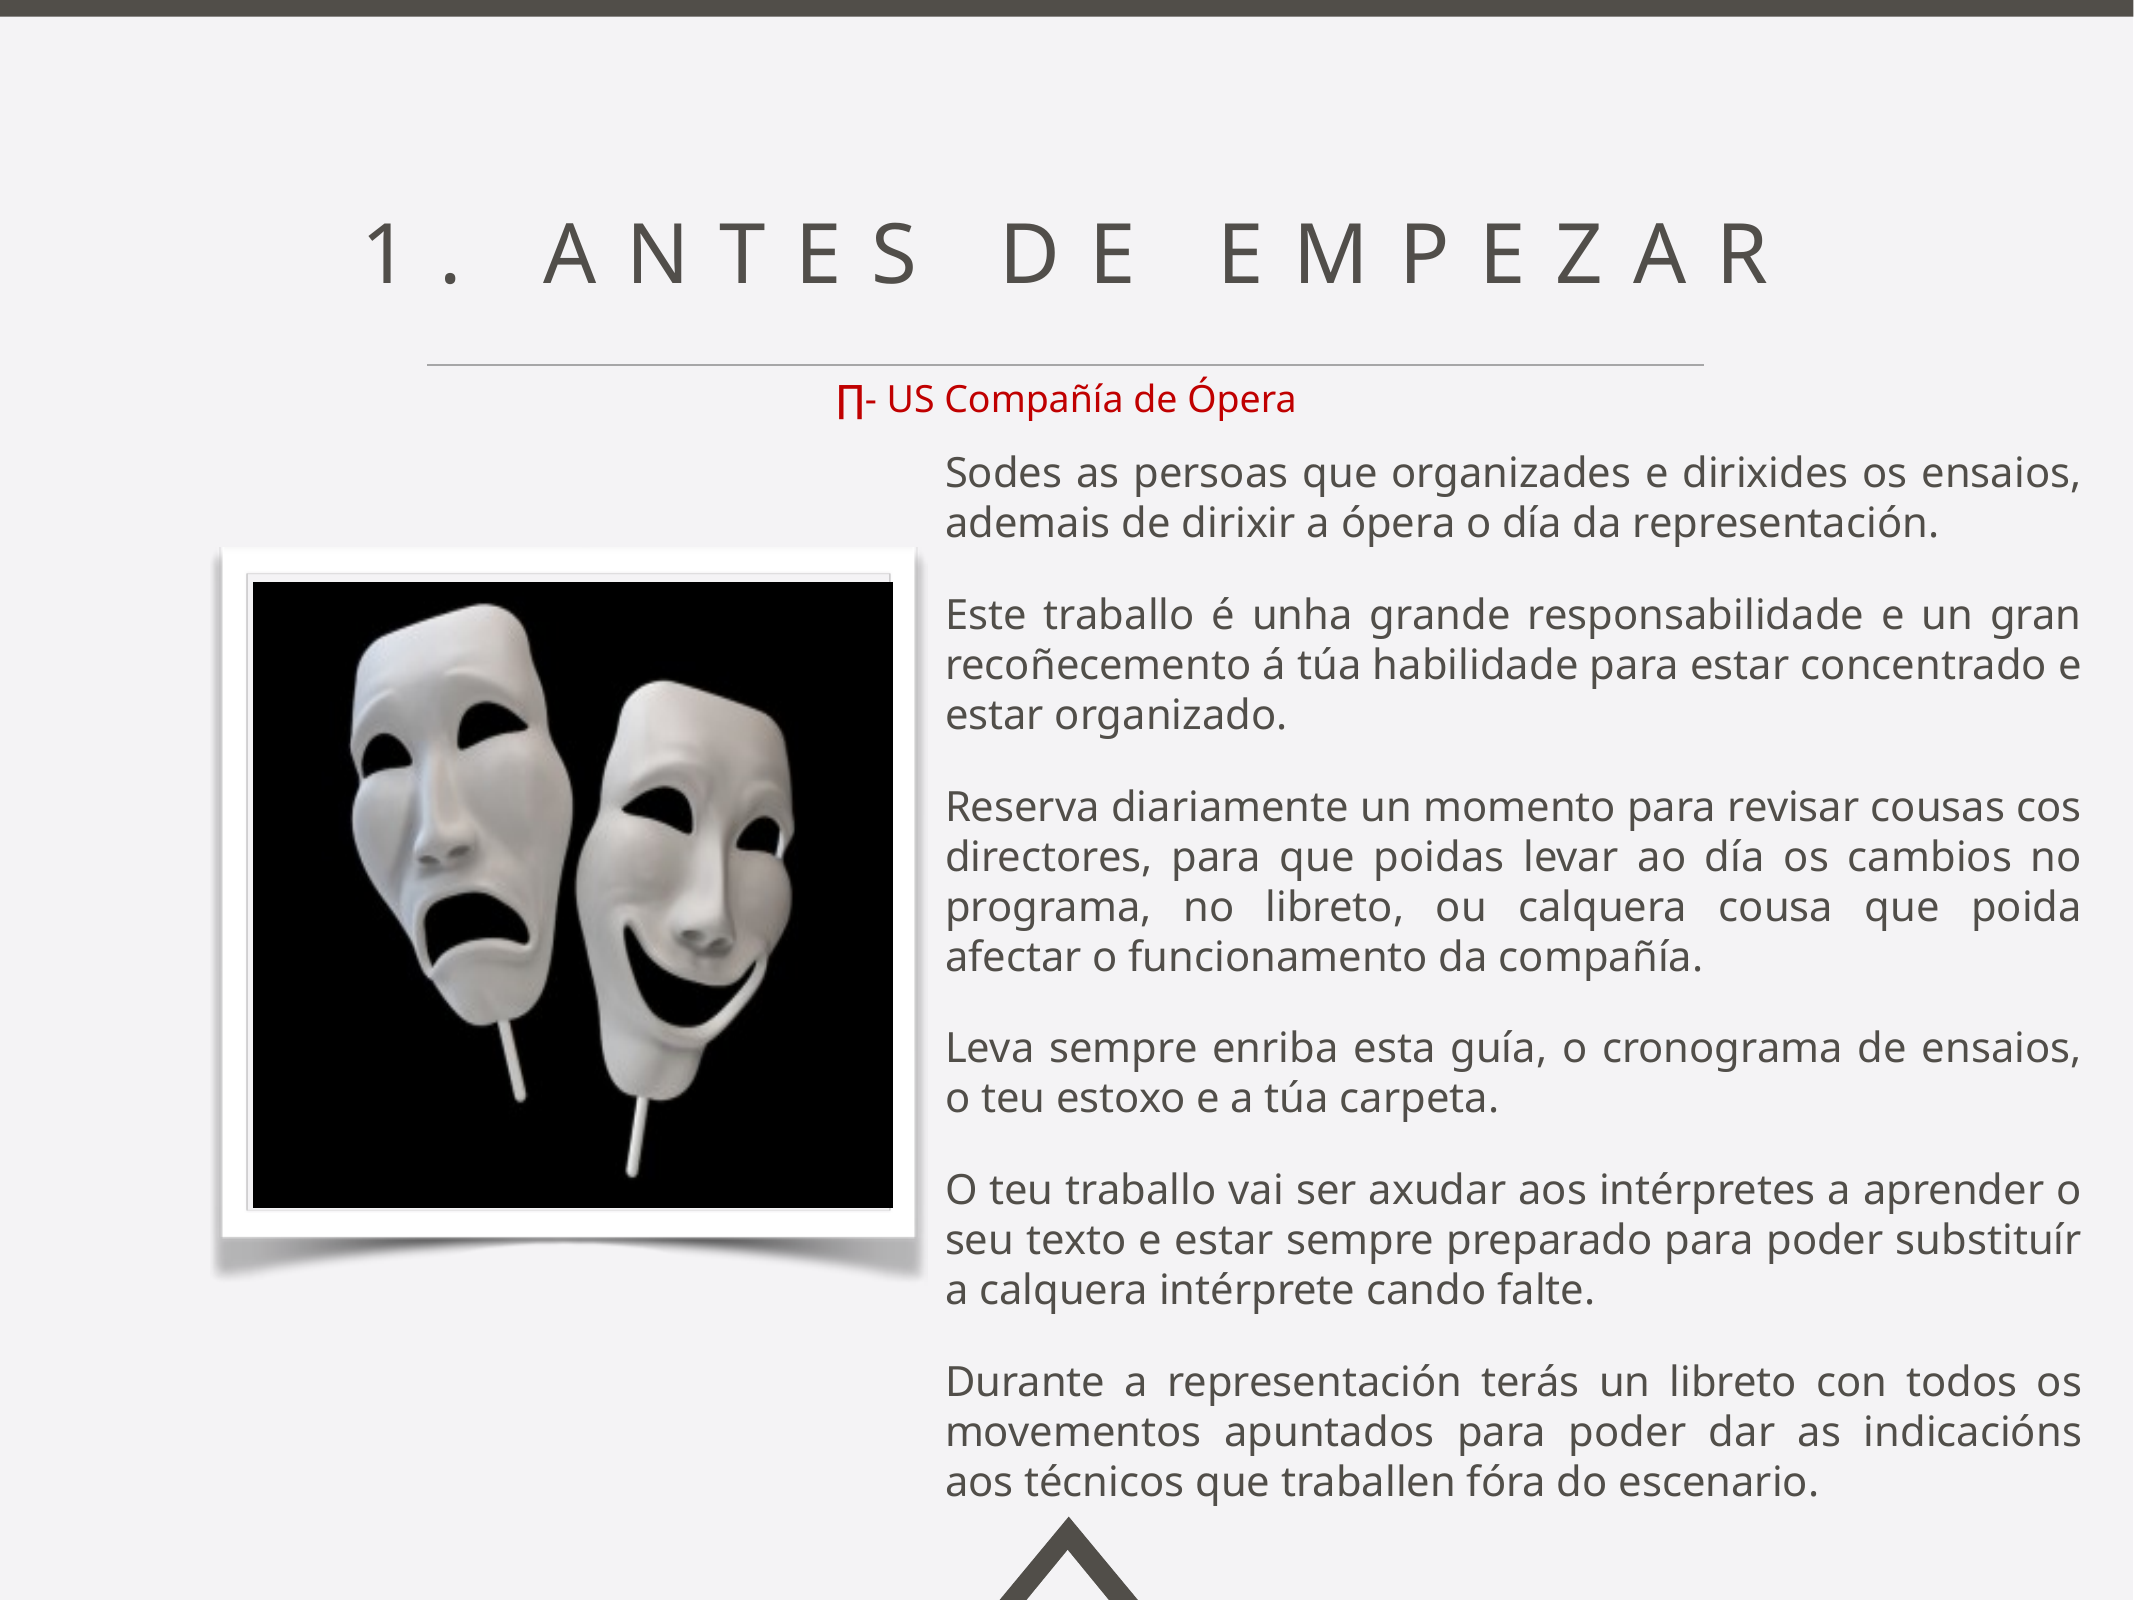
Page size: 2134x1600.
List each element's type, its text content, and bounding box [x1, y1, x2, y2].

picture [210, 547, 928, 1286]
list Sodes as persoas que organizades e dirixides os ensaios, ademais de dirixir a ópera o día da representación. Este traballo é unha grande responsabilidade e un gran recoñecemento á túa habilidade para estar concentrado e estar organizado. Reserva diariamente un momento para revisar cousas cos directores, para que poidas levar ao día os cambios no programa, no libreto, ou calquera cousa que poida afectar o funcionamento da compañía. Leva sempre enriba esta guía, o cronograma de ensaios, o teu estoxo e a túa carpeta. O teu traballo vai ser axudar aos intérpretes a aprender o seu texto e estar sempre preparado para poder substituír a calquera intérprete cando falte. Durante a representación terás un libreto con todos os movementos apuntados para poder dar as indicacións aos técnicos que traballen fóra do escenario. [944, 445, 2083, 1531]
list ∏- US Compañía de Ópera [426, 374, 1707, 443]
title 1. Antes de empezar [211, 157, 1920, 301]
